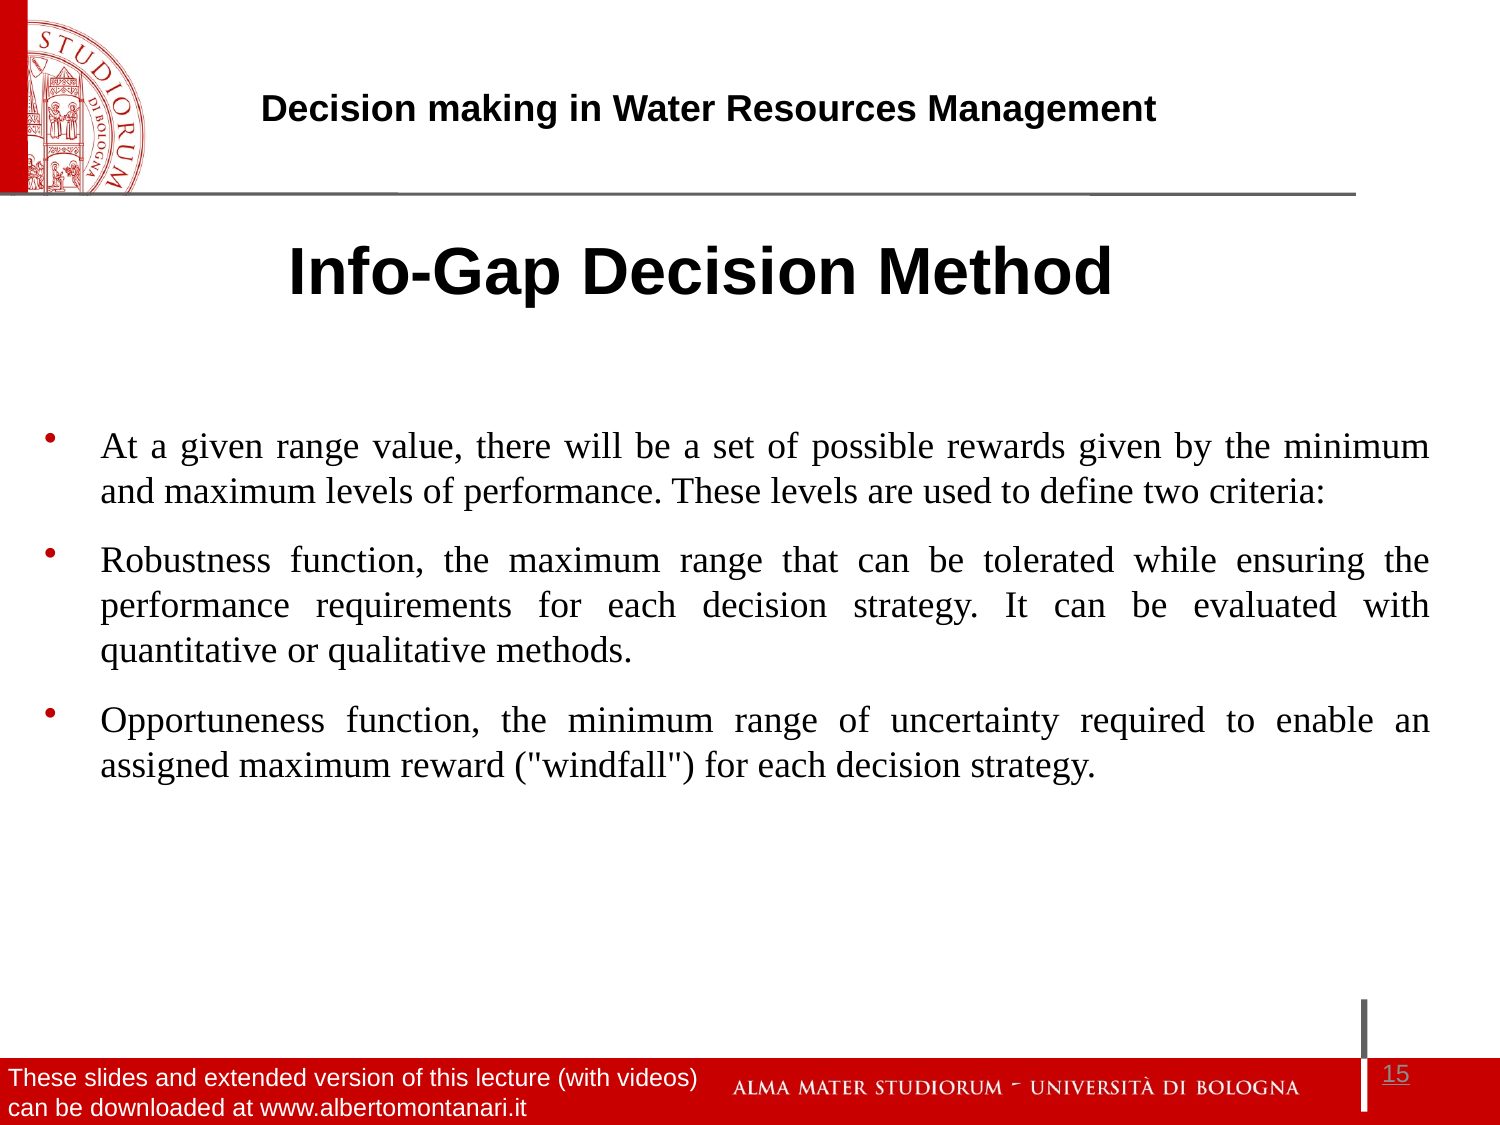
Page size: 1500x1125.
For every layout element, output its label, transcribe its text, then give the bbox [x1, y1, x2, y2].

picture [28, 16, 151, 192]
slide_number 15 [1074, 1042, 1425, 1103]
picture [0, 1058, 1500, 1125]
list At a given range value, there will be a set of possible rewards given by the minimum and maximum levels of performance. These levels are used to define two criteria: Robustness function, the maximum range that can be tolerated while ensuring the performance requirements for each decision strategy. It can be evaluated with quantitative or qualitative methods. Opportuneness function, the minimum range of uncertainty required to enable an assigned maximum reward ("windfall") for each decision strategy. [29, 413, 1447, 1066]
text_box Info-Gap Decision Method [105, 220, 1298, 316]
